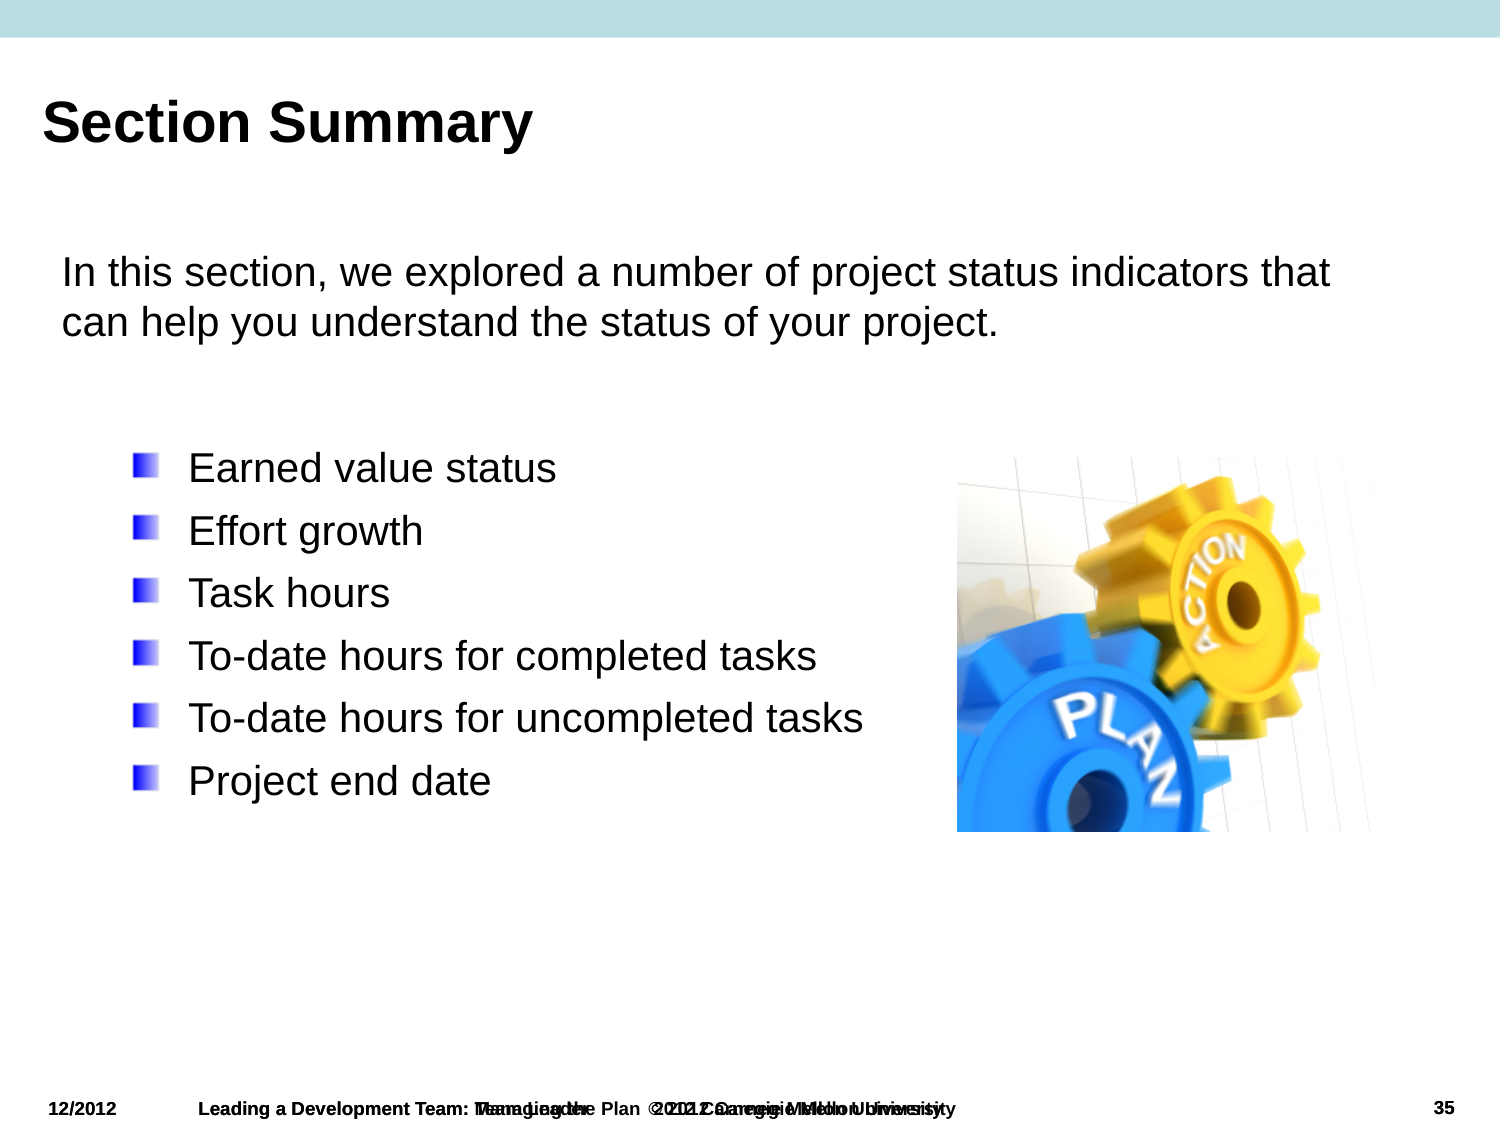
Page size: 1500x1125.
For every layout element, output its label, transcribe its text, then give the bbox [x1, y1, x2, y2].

picture [131, 513, 162, 543]
text_box In this section, we explored a number of project status indicators that can help you understand the status of your project. [46, 237, 1419, 353]
picture [131, 763, 162, 794]
text_box Earned value status Effort growth Task hours To-date hours for completed tasks To-date hours for uncompleted tasks Project end date [117, 433, 880, 811]
picture [131, 451, 162, 481]
picture [131, 576, 162, 606]
picture [131, 638, 162, 669]
title Section Summary [42, 97, 1438, 154]
picture [131, 701, 162, 731]
picture [957, 457, 1376, 832]
